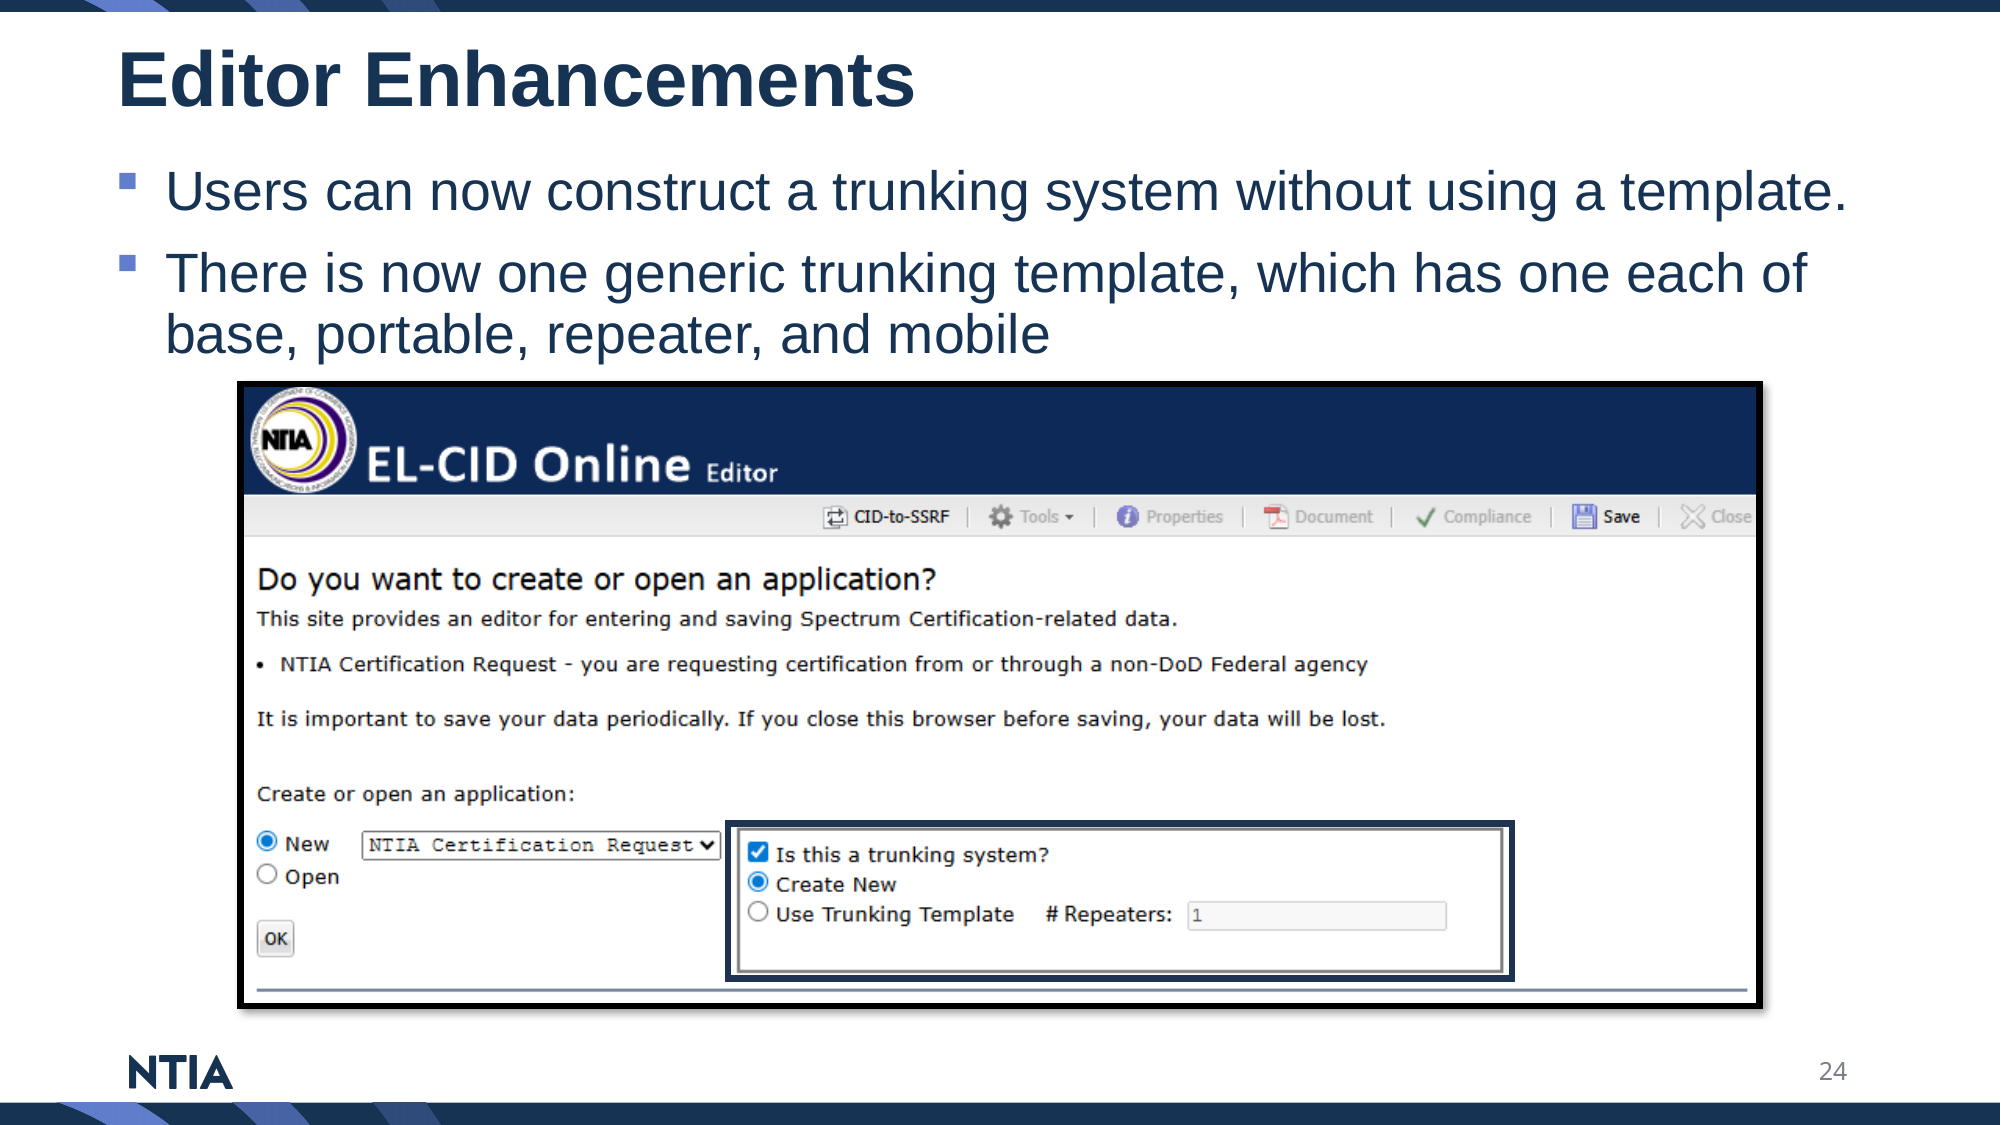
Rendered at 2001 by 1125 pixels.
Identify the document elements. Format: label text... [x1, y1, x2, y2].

title Editor Enhancements [99, 14, 938, 139]
picture [129, 1055, 233, 1089]
list Users can now construct a trunking system without using a template. There is now one generic trunking template, which has one each of base, portable, repeater, and mobile [99, 152, 1879, 1029]
picture [0, 0, 471, 12]
picture [243, 386, 1757, 1004]
picture [0, 1102, 471, 1125]
slide_number 24 [1412, 1042, 1863, 1103]
